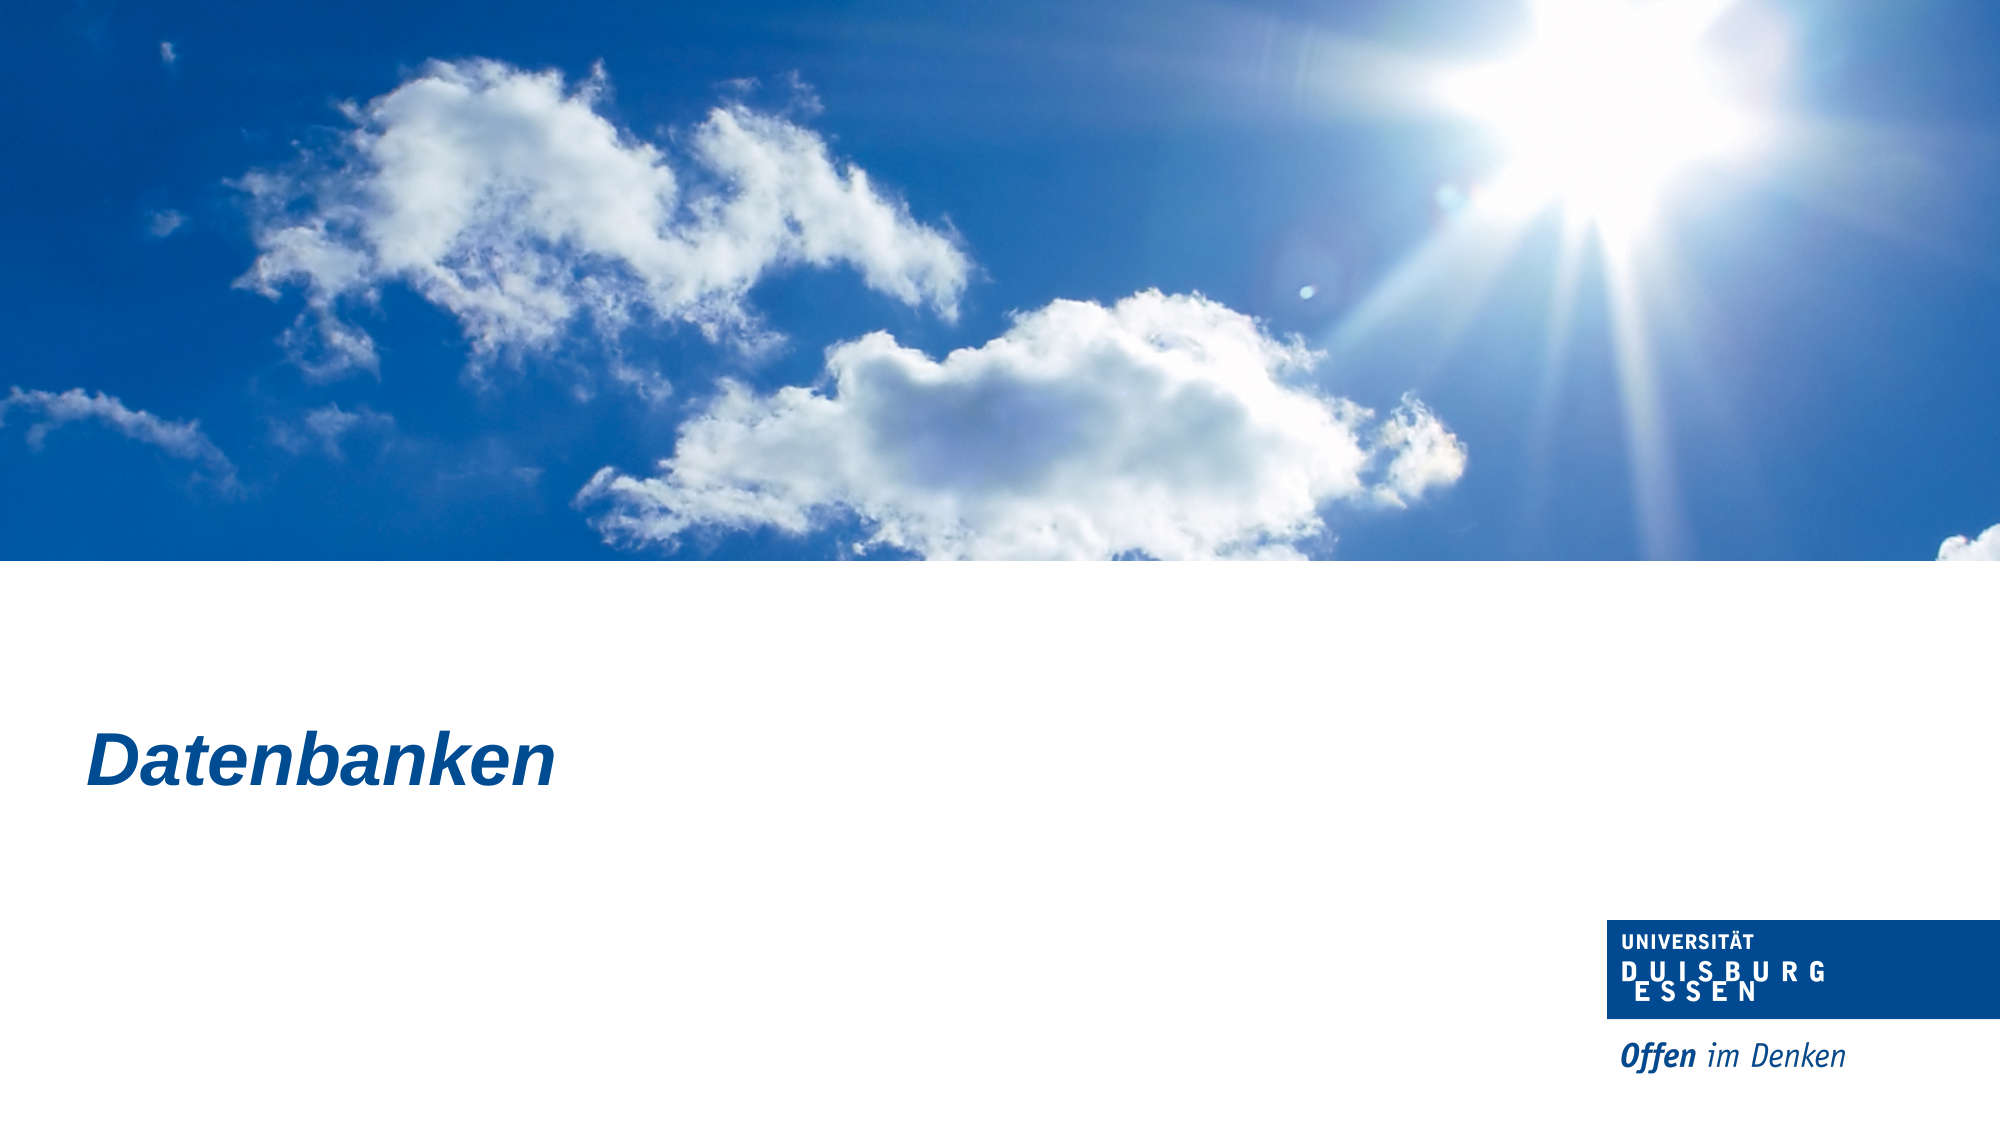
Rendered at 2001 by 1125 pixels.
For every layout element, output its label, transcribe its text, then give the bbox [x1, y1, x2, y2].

picture [0, 0, 2000, 561]
list Datenbanken [86, 710, 1276, 789]
picture [1607, 920, 2000, 1074]
